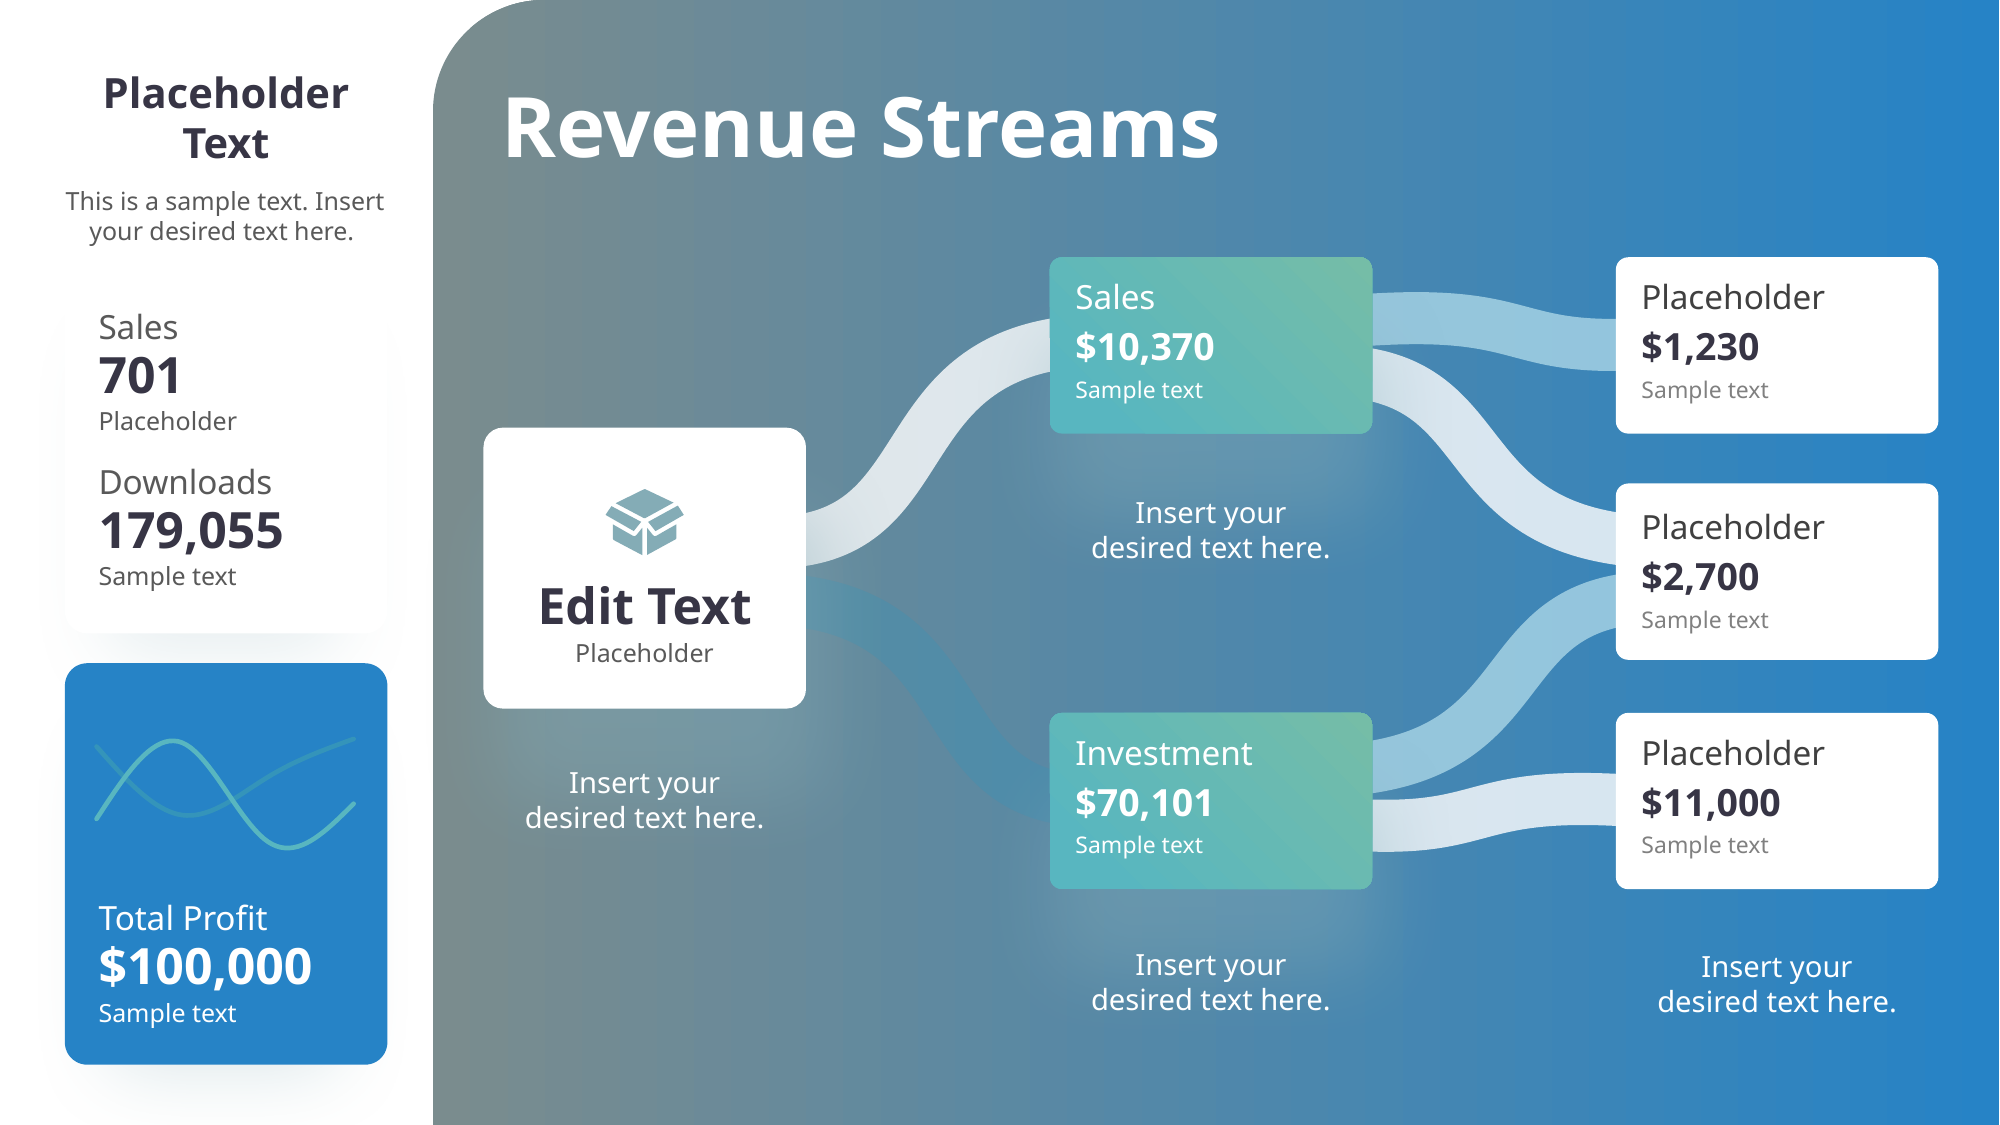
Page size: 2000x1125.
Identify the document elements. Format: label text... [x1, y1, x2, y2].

text_box [430, 0, 2000, 1125]
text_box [413, 257, 1939, 1056]
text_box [24, 54, 421, 1125]
text_box Revenue Streams [501, 73, 1918, 190]
